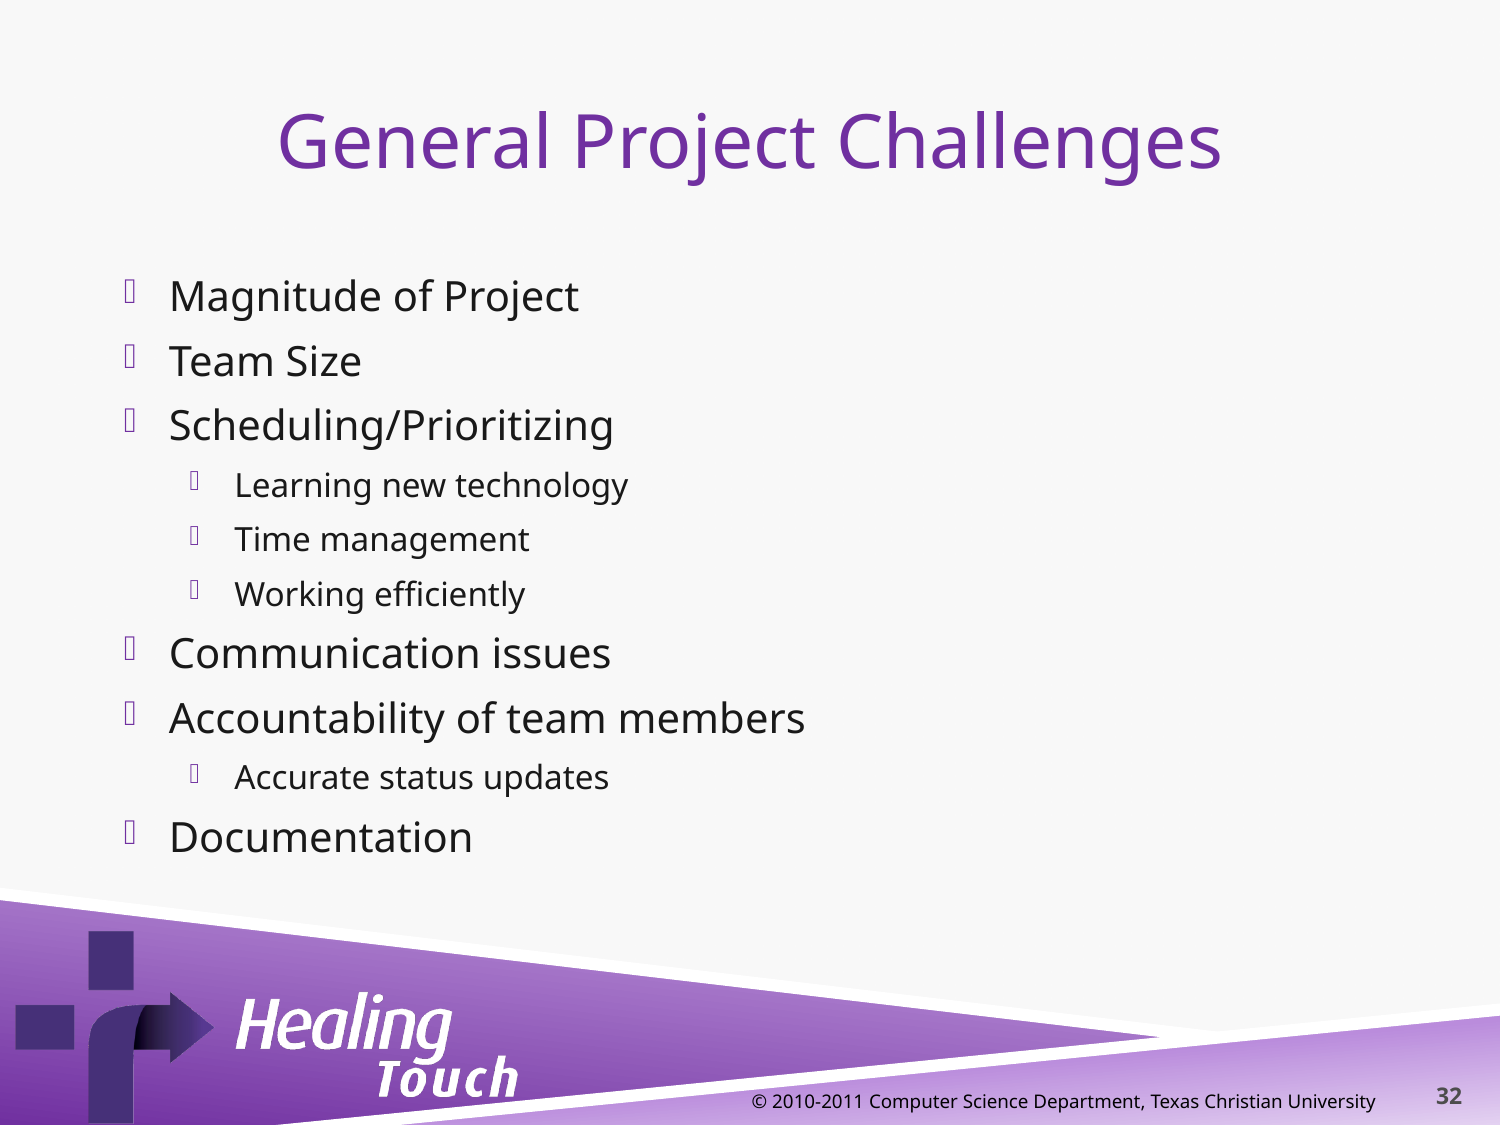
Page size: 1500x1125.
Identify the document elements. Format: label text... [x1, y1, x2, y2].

title General Project Challenges [112, 45, 1388, 233]
list Magnitude of Project Team Size Scheduling/Prioritizing Learning new technology Time management Working efficiently Communication issues Accountability of team members Accurate status updates Documentation [112, 262, 1388, 876]
slide_number 32 [1387, 1052, 1463, 1113]
slide_number © 2010-2011 Computer Science Department, Texas Christian University [737, 1052, 1375, 1113]
picture [7, 927, 525, 1125]
